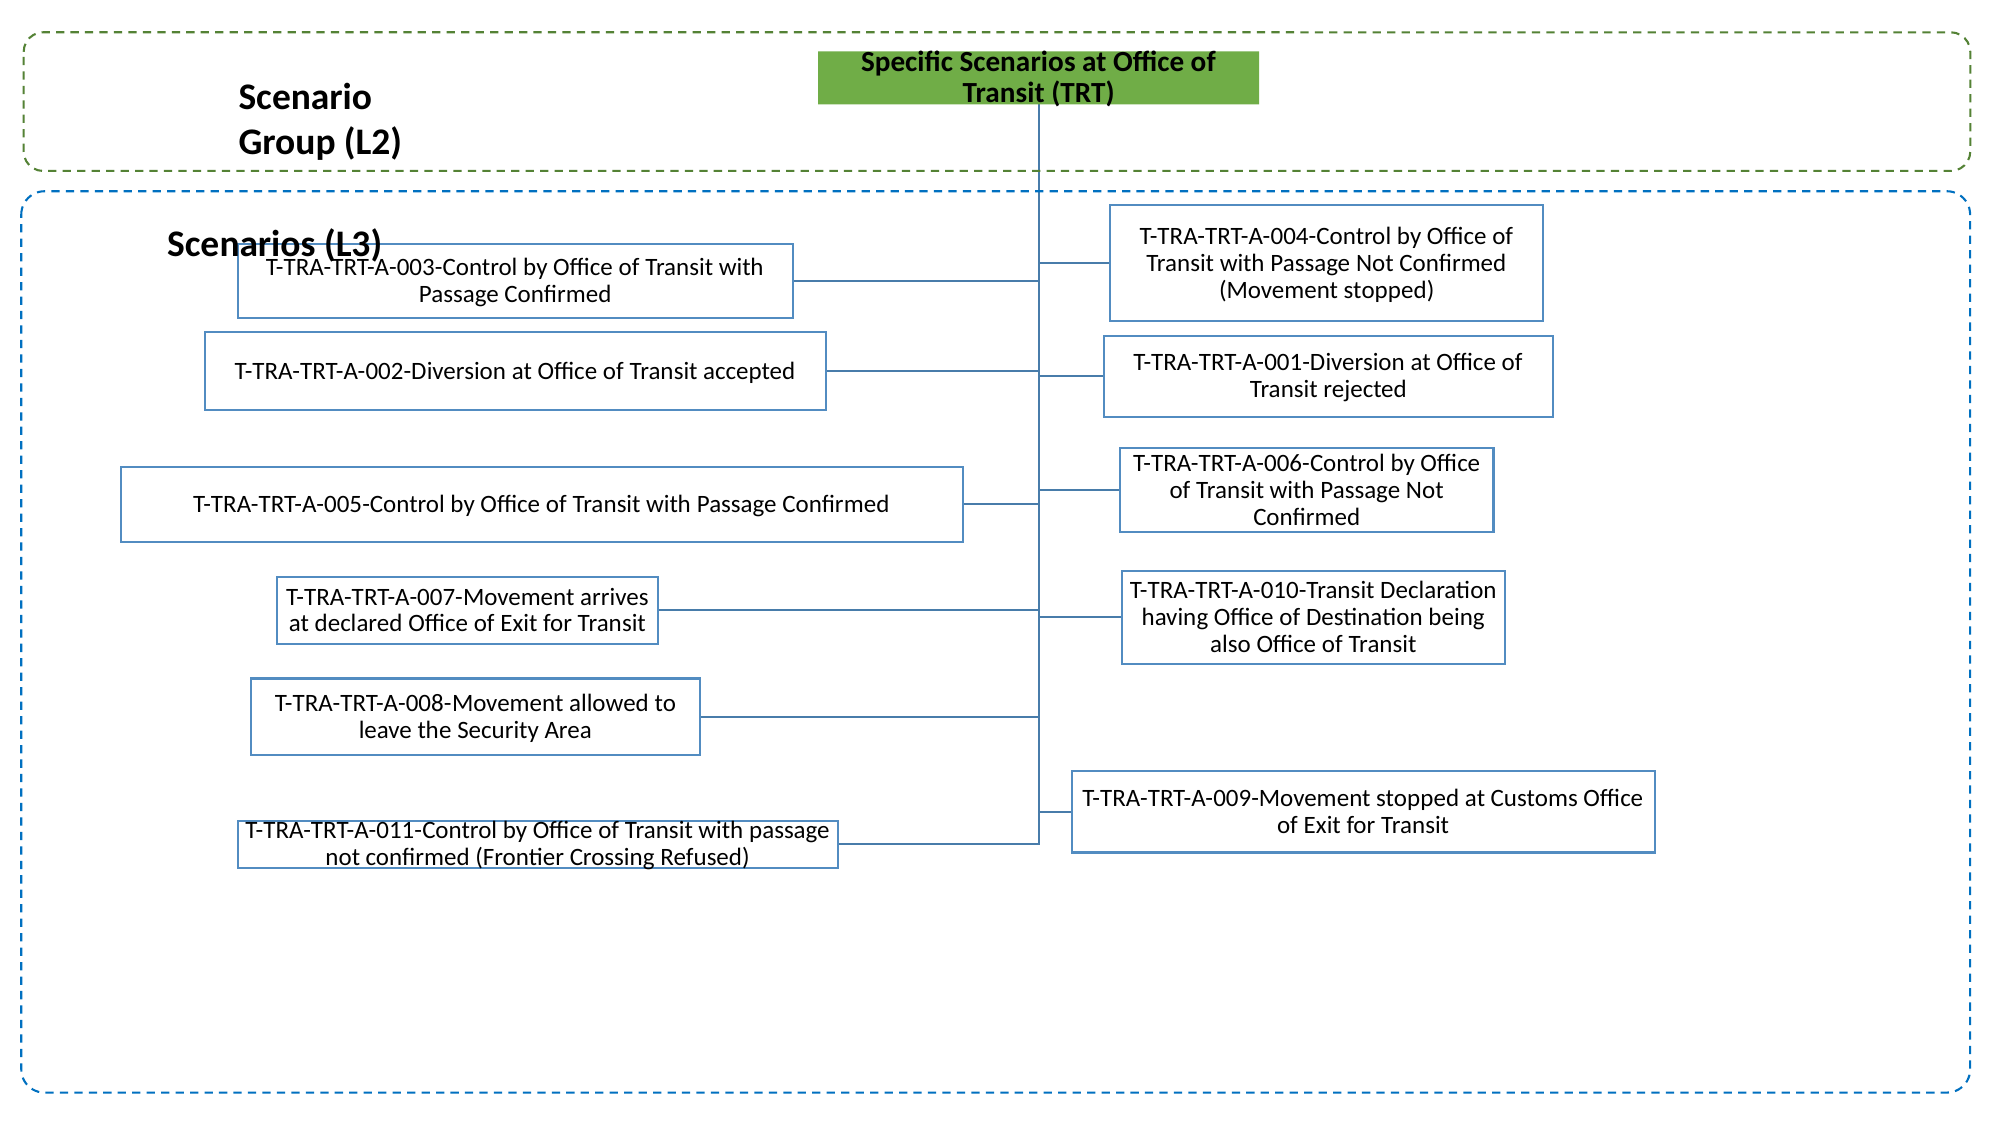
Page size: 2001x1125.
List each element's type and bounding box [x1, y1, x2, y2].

text_box [21, 32, 1979, 1093]
